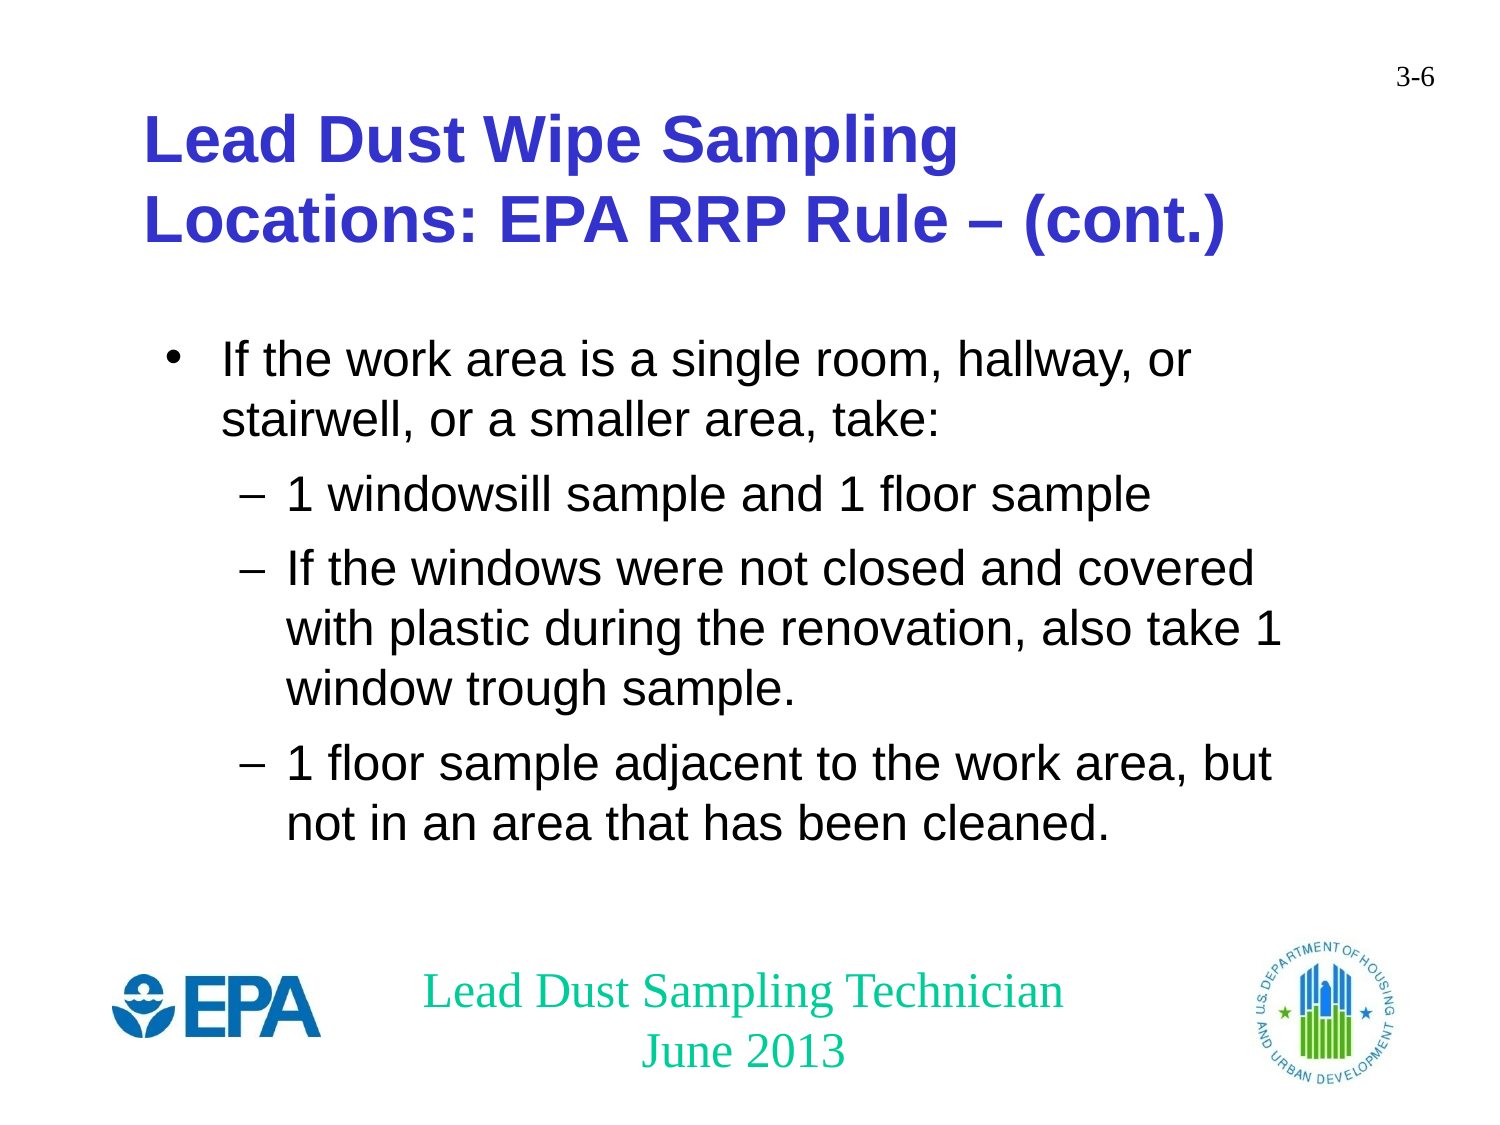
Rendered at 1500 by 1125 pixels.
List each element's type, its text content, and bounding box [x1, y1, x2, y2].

picture [112, 974, 321, 1038]
text_box Lead Dust Wipe Sampling Locations: EPA RRP Rule – (cont.) [128, 82, 1329, 270]
text_box If the work area is a single room, hallway, or stairwell, or a smaller area, take: 1 windowsill sample and 1 floor sample If the windows were not closed and covered with plastic during the renovation, also take 1 window trough sample. 1 floor sample adjacent to the work area, but not in an area that has been cleaned. [150, 319, 1313, 957]
picture [1250, 937, 1400, 1088]
